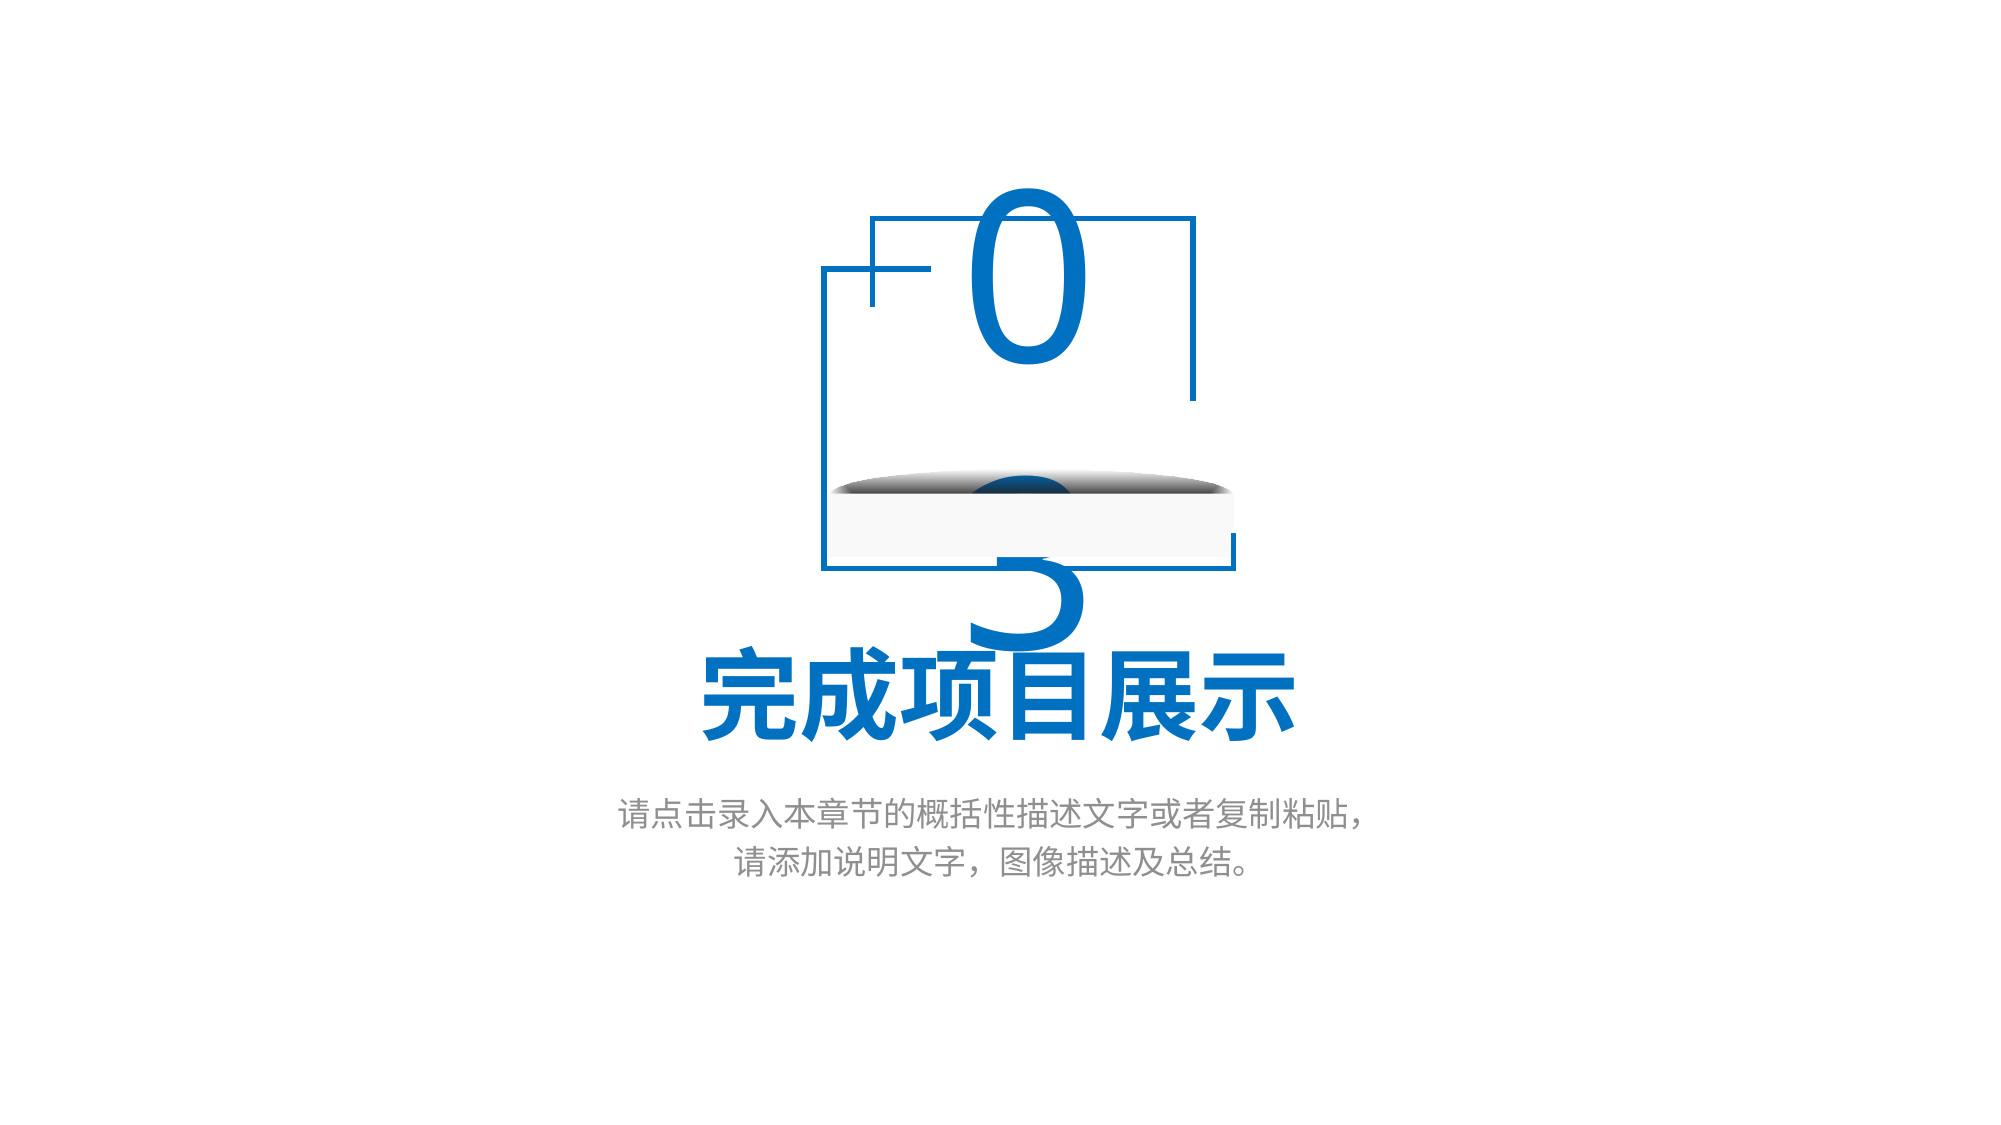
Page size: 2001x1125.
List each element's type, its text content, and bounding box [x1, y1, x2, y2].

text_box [823, 257, 1234, 563]
text_box 完成项目展示 [685, 625, 1315, 760]
text_box 请点击录入本章节的概括性描述文字或者复制粘贴，请添加说明文字，图像描述及总结。 [594, 778, 1406, 889]
text_box [823, 533, 1235, 570]
text_box [871, 217, 1194, 257]
